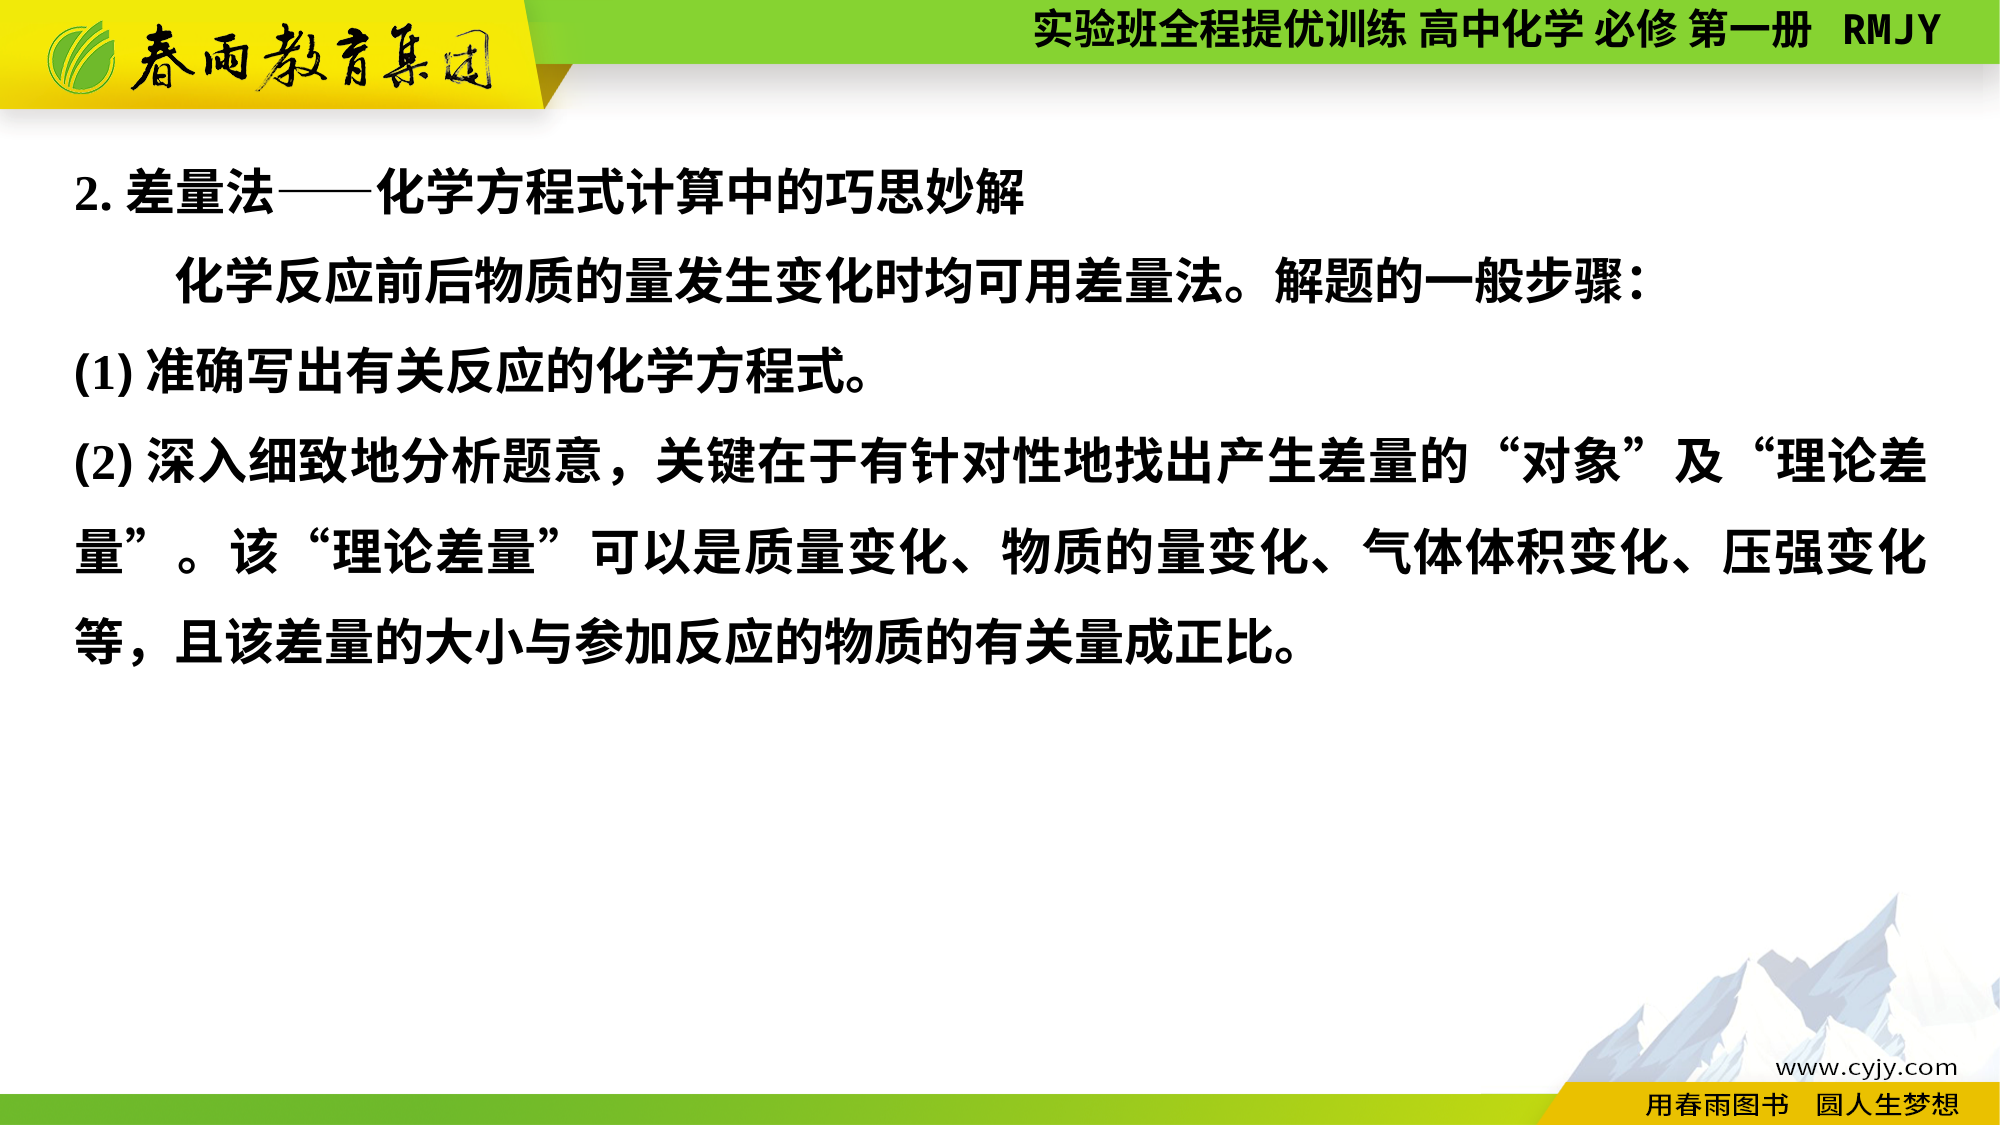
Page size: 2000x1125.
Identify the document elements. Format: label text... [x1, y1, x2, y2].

picture [0, 0, 2000, 1125]
list 2.差量法——化学方程式计算中的巧思妙解 化学反应前后物质的量发生变化时均可用差量法。解题的一般步骤： (1)准确写出有关反应的化学方程式。 (2)深入细致地分析题意，关键在于有针对性地找出产生差量的“对象”及“理论差量”。该“理论差量”可以是质量变化、物质的量变化、气体体积变化、压强变化等，且该差量的大小与参加反应的物质的有关量成正比。 [59, 122, 1944, 672]
